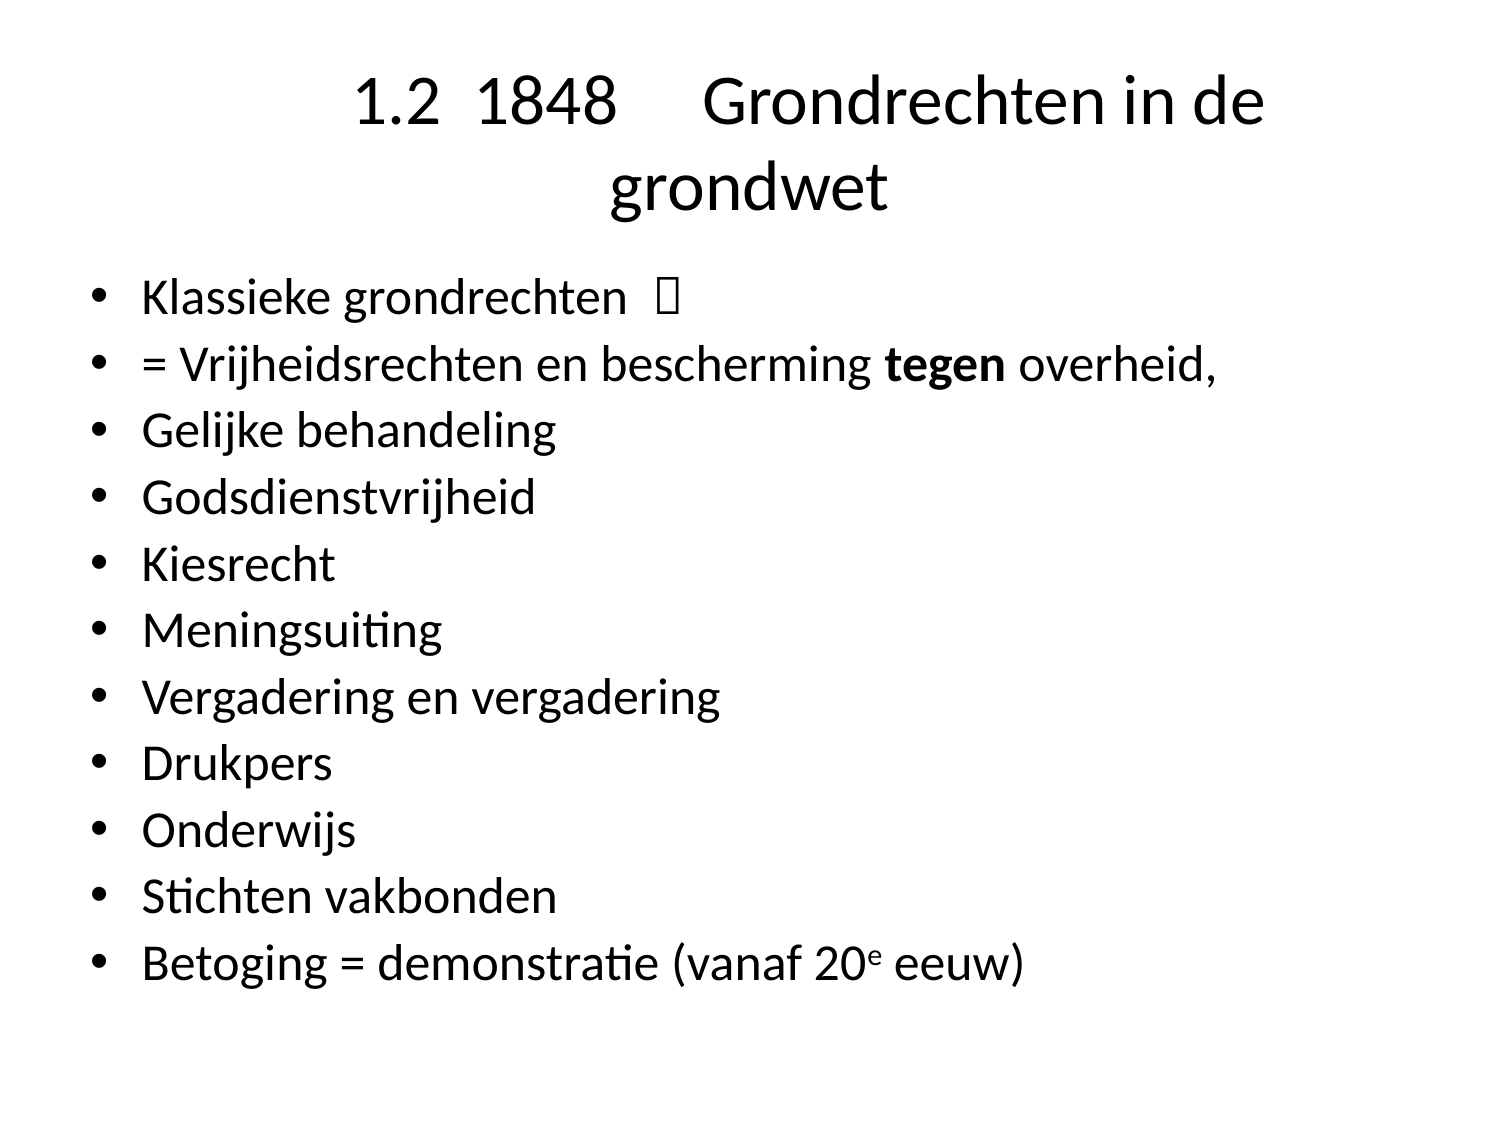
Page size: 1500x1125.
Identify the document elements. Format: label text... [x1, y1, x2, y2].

title 1.2 1848 Grondrechten in de grondwet [75, 45, 1425, 233]
list Klassieke grondrechten  = Vrijheidsrechten en bescherming tegen overheid, Gelijke behandeling Godsdienstvrijheid Kiesrecht Meningsuiting Vergadering en vergadering Drukpers Onderwijs Stichten vakbonden Betoging = demonstratie (vanaf 20e eeuw) [75, 262, 1425, 1005]
